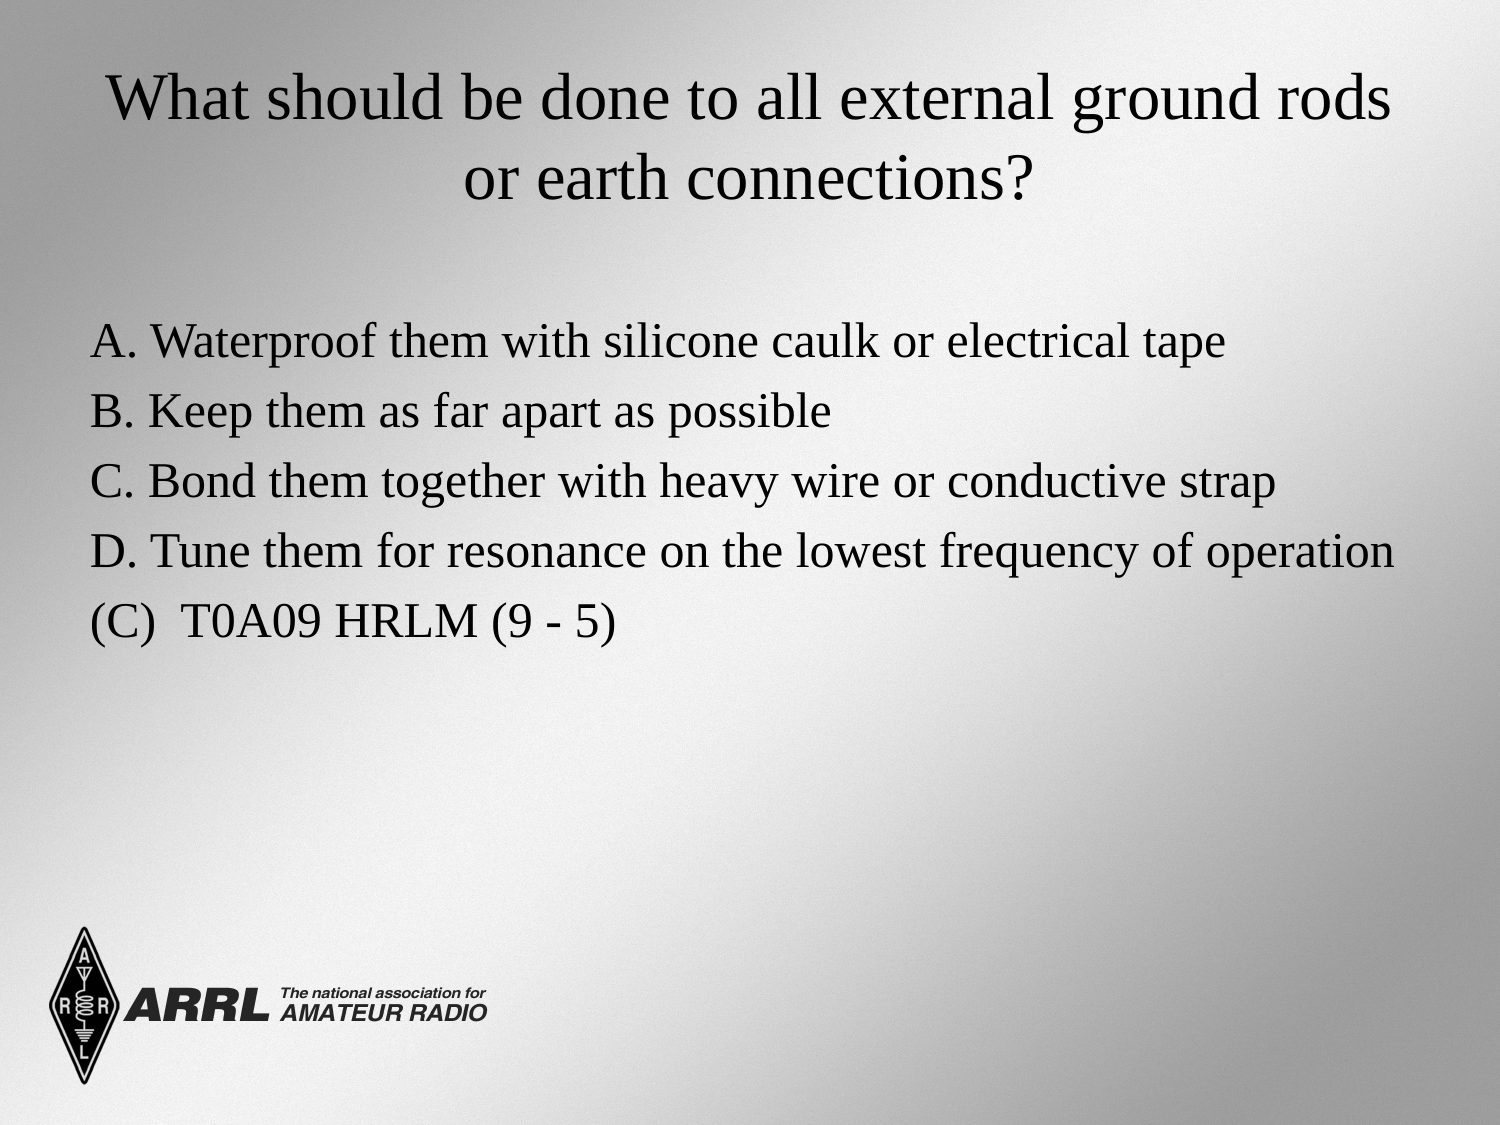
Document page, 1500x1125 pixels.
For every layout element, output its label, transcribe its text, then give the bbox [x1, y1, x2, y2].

title What should be done to all external ground rods or earth connections? [75, 45, 1425, 233]
picture [0, 0, 1500, 1125]
list A. Waterproof them with silicone caulk or electrical tape B. Keep them as far apart as possible C. Bond them together with heavy wire or conductive strap D. Tune them for resonance on the lowest frequency of operation (C) T0A09 HRLM (9 - 5) [75, 299, 1425, 1005]
